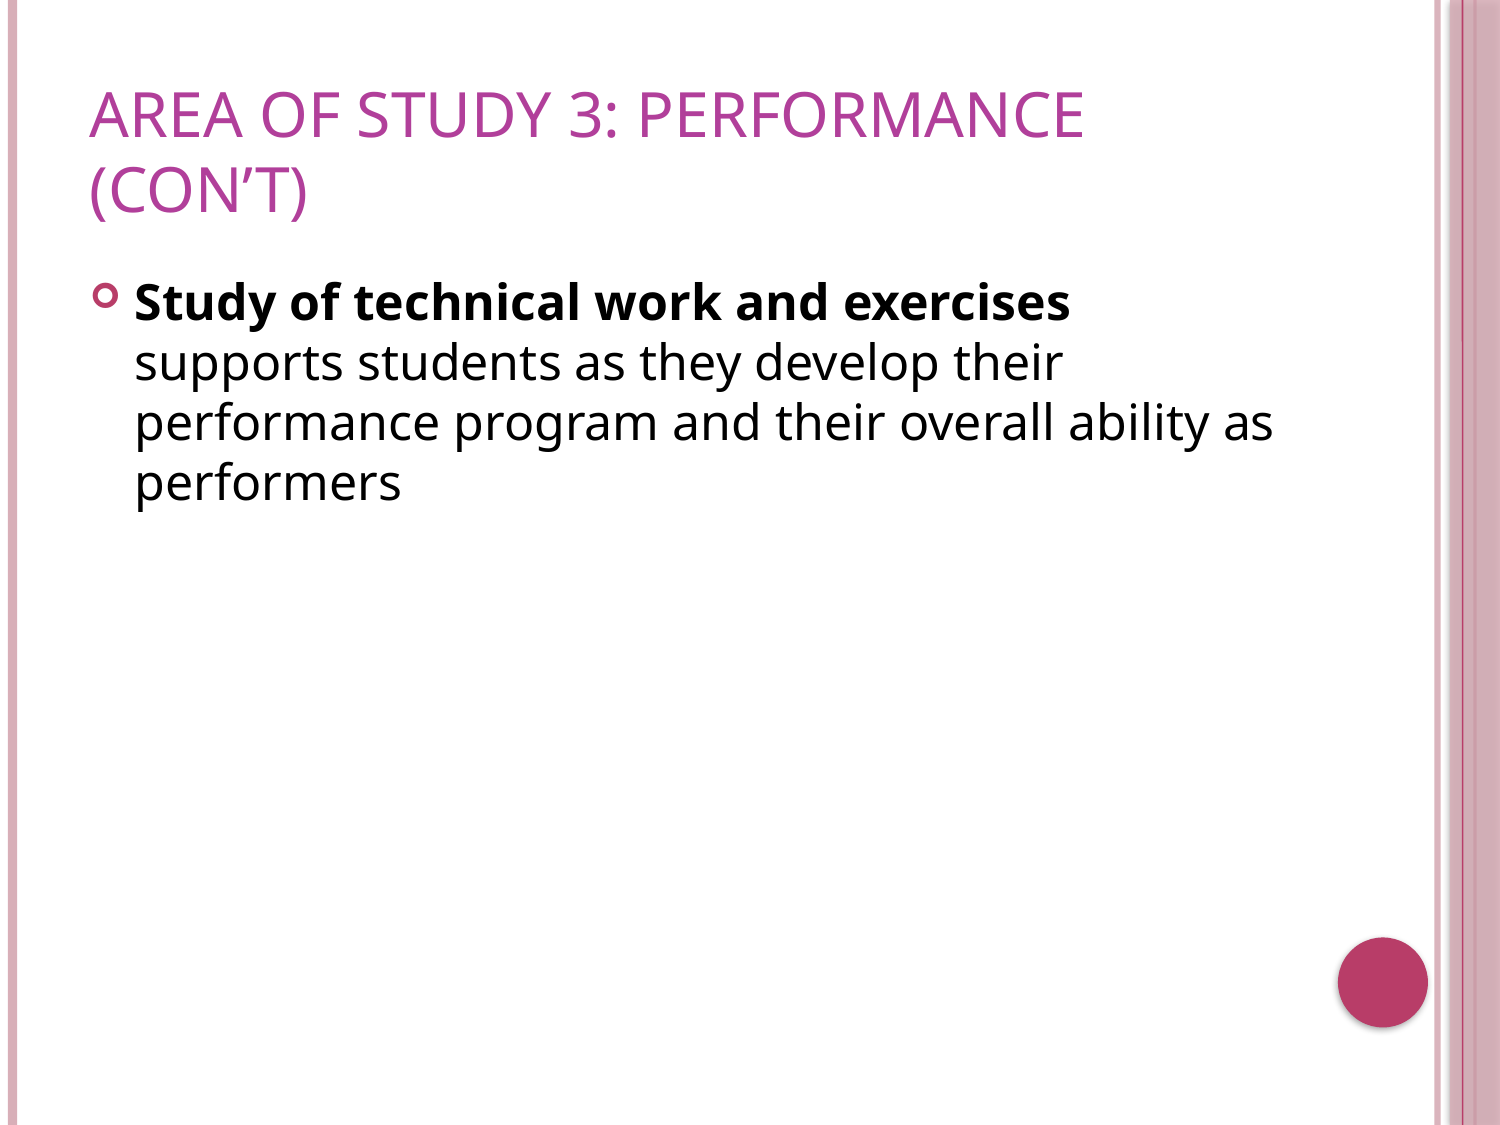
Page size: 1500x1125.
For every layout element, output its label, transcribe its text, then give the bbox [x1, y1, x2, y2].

title Area of Study 3: Performance (con’t) [75, 45, 1300, 233]
list Study of technical work and exercises supports students as they develop their performance program and their overall ability as performers [75, 262, 1300, 1062]
